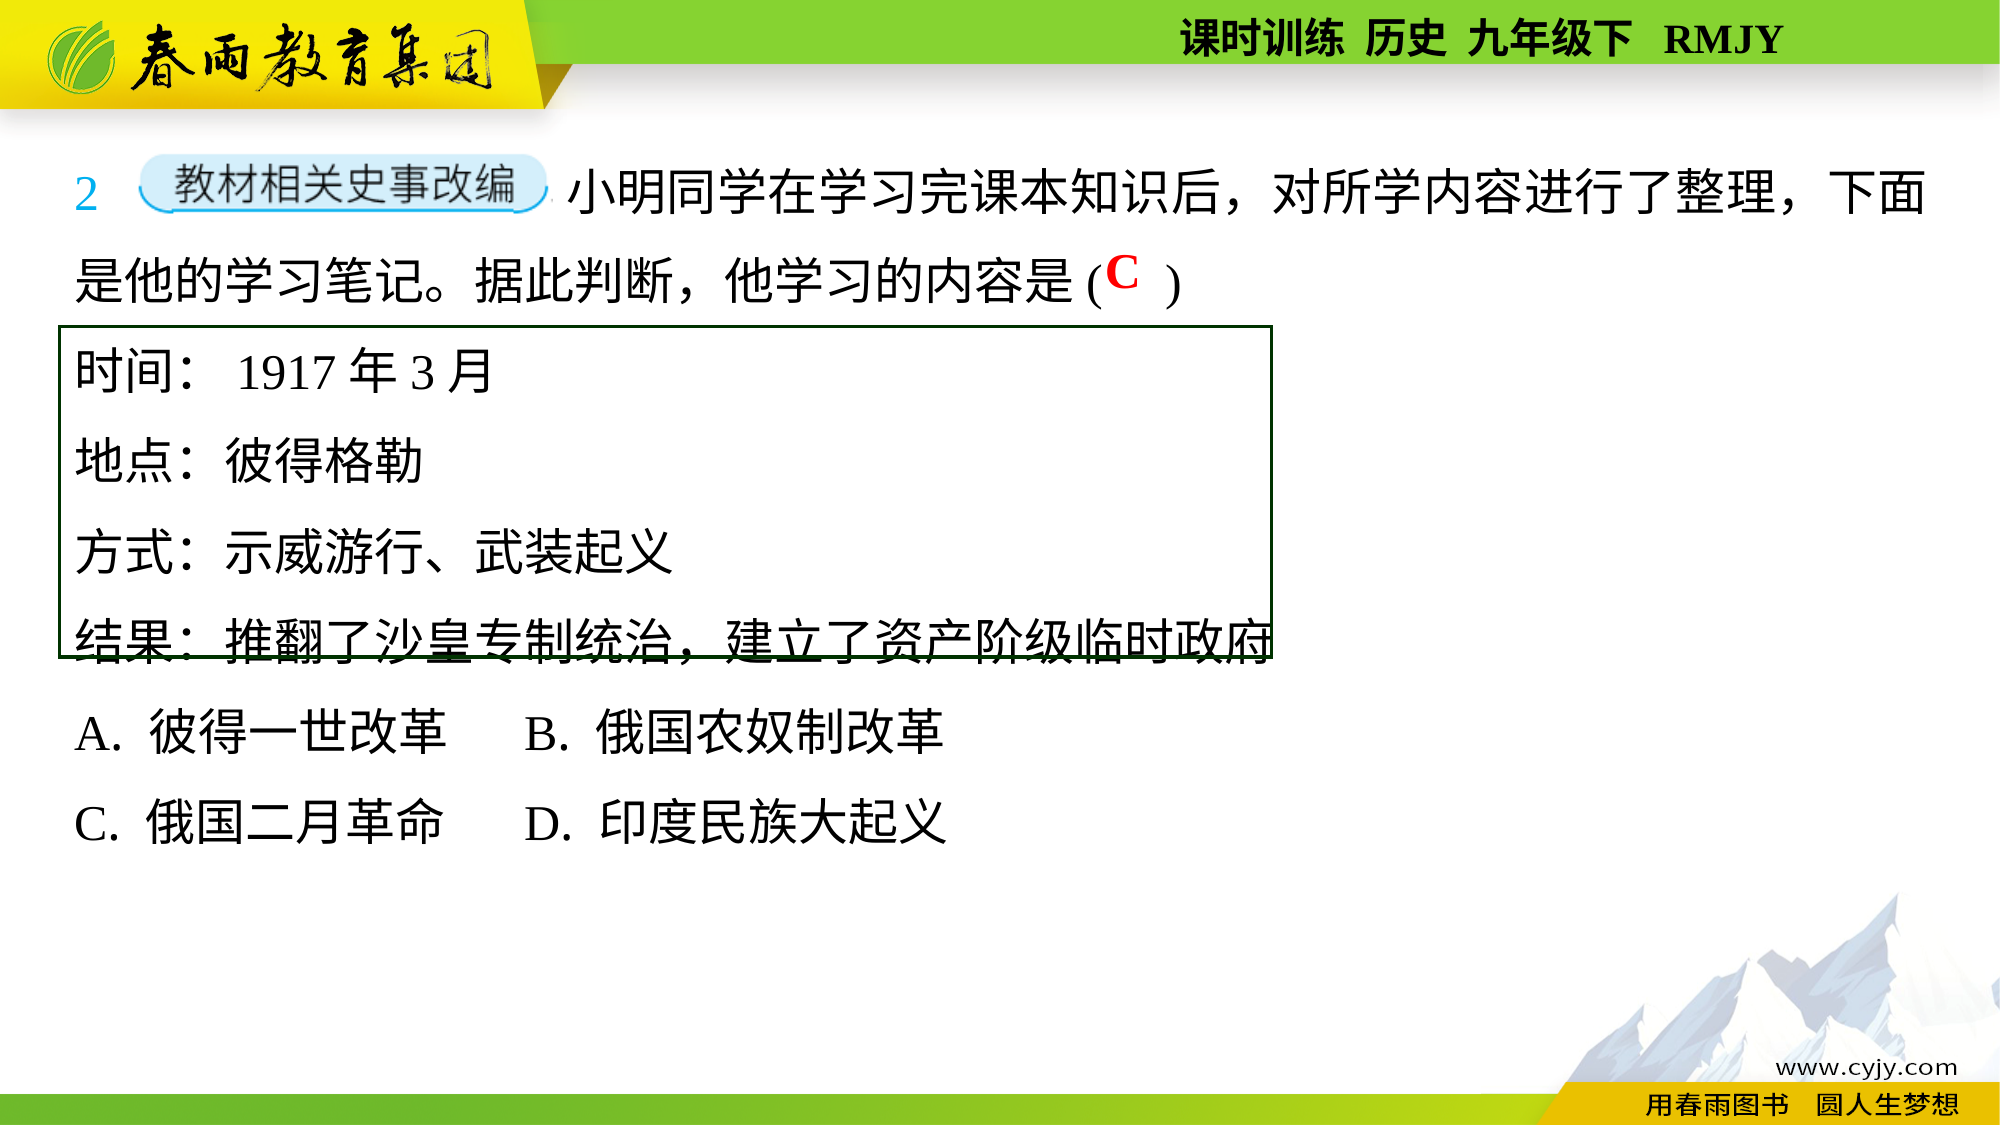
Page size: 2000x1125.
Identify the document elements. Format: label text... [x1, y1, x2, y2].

list 2 小明同学在学习完课本知识后，对所学内容进行了整理，下面是他的学习笔记。据此判断，他学习的内容是( ) 时间：1917年3月 地点：彼得格勒 方式：示威游行、武装起义 结果：推翻了沙皇专制统治，建立了资产阶级临时政府 A. 彼得一世改革 B. 俄国农奴制改革 C. 俄国二月革命 D. 印度民族大起义 [59, 122, 1944, 945]
text_box [59, 326, 1272, 657]
picture [0, 0, 2000, 1125]
text_box C [1089, 231, 1156, 306]
